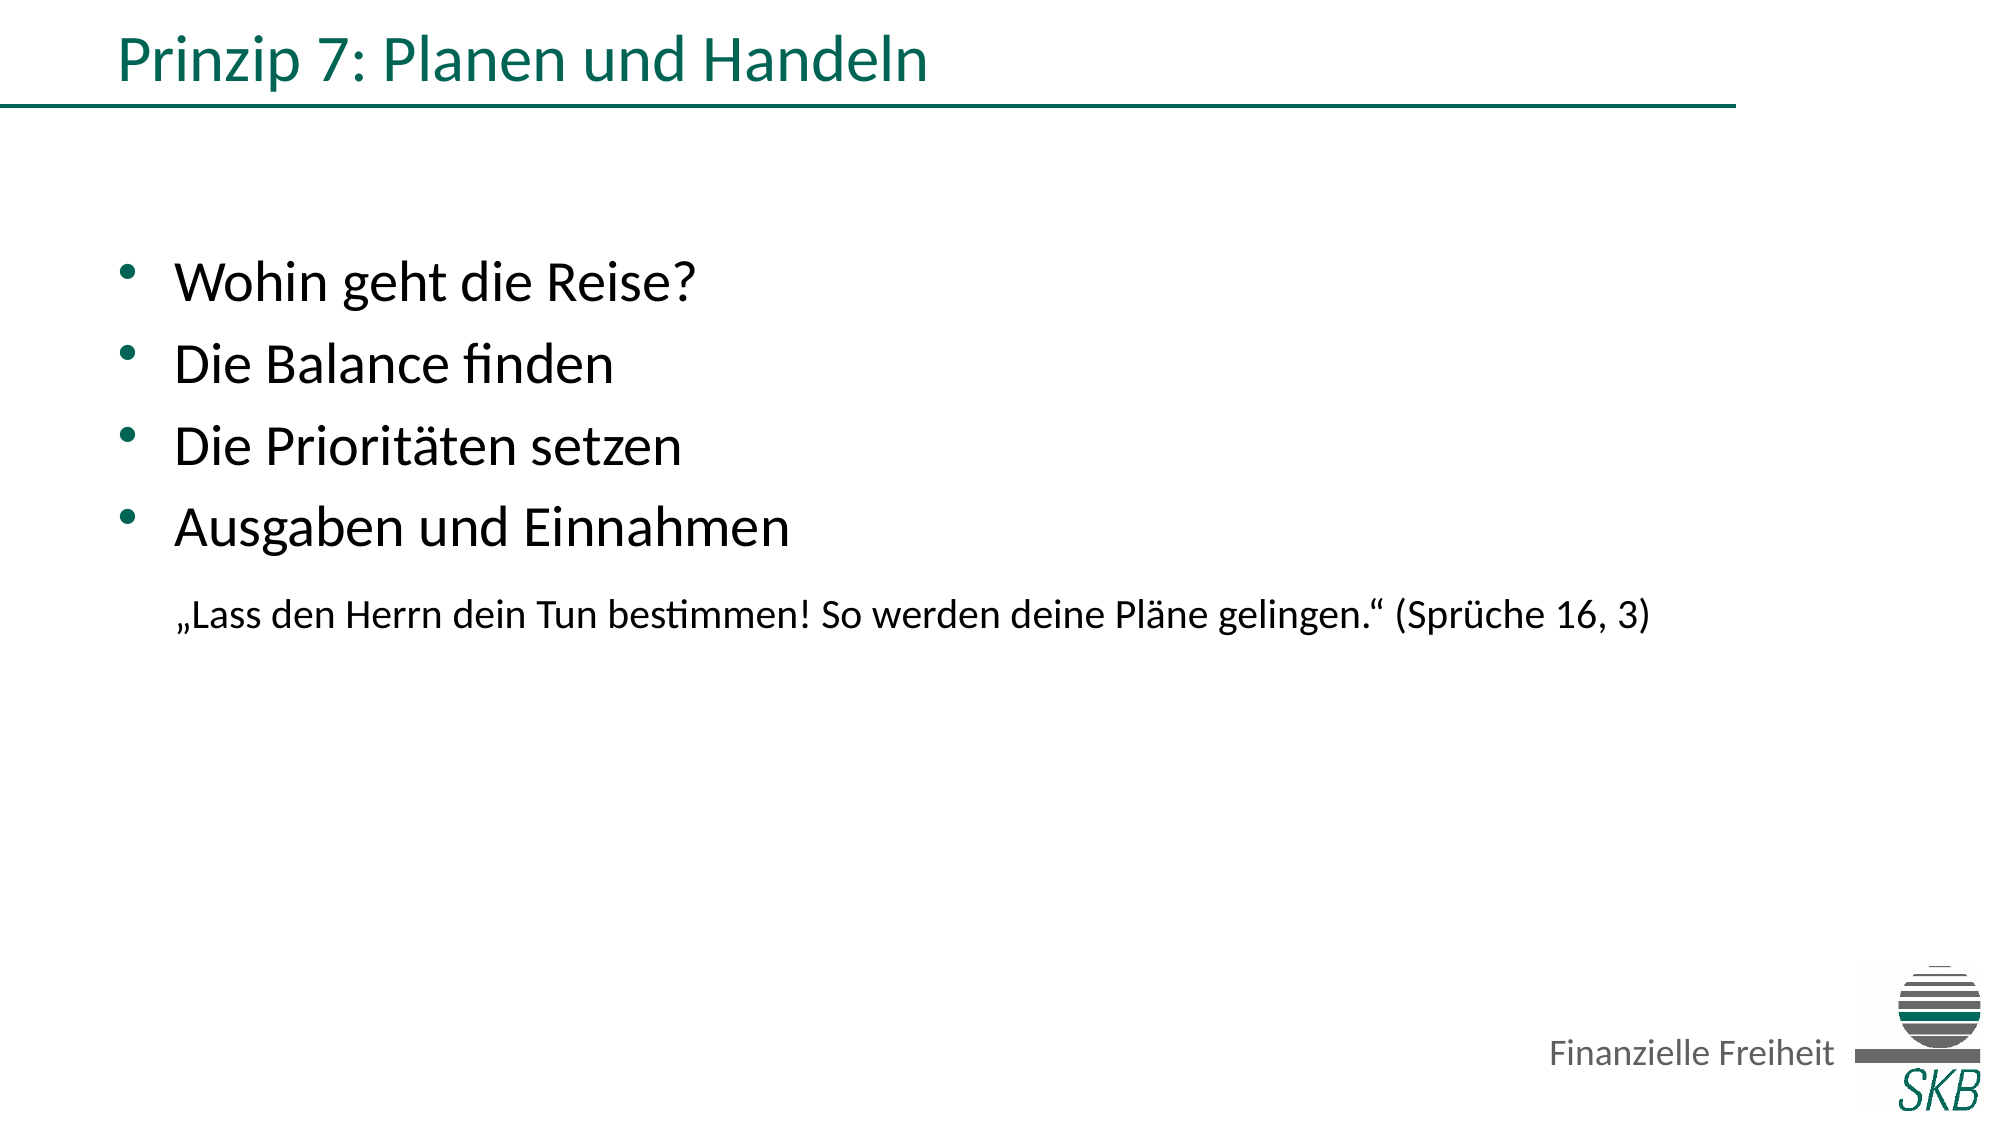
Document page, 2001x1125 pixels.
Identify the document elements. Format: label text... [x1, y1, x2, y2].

picture [1855, 966, 1981, 1111]
text_box Prinzip 7: Planen und Handeln [102, 7, 1300, 80]
list Wohin geht die Reise? Die Balance finden Die Prioritäten setzen Ausgaben und Einnahmen „Lass den Herrn dein Tun bestimmen! So werden deine Pläne gelingen.“ (Sprüche 16, 3) [117, 243, 1732, 944]
